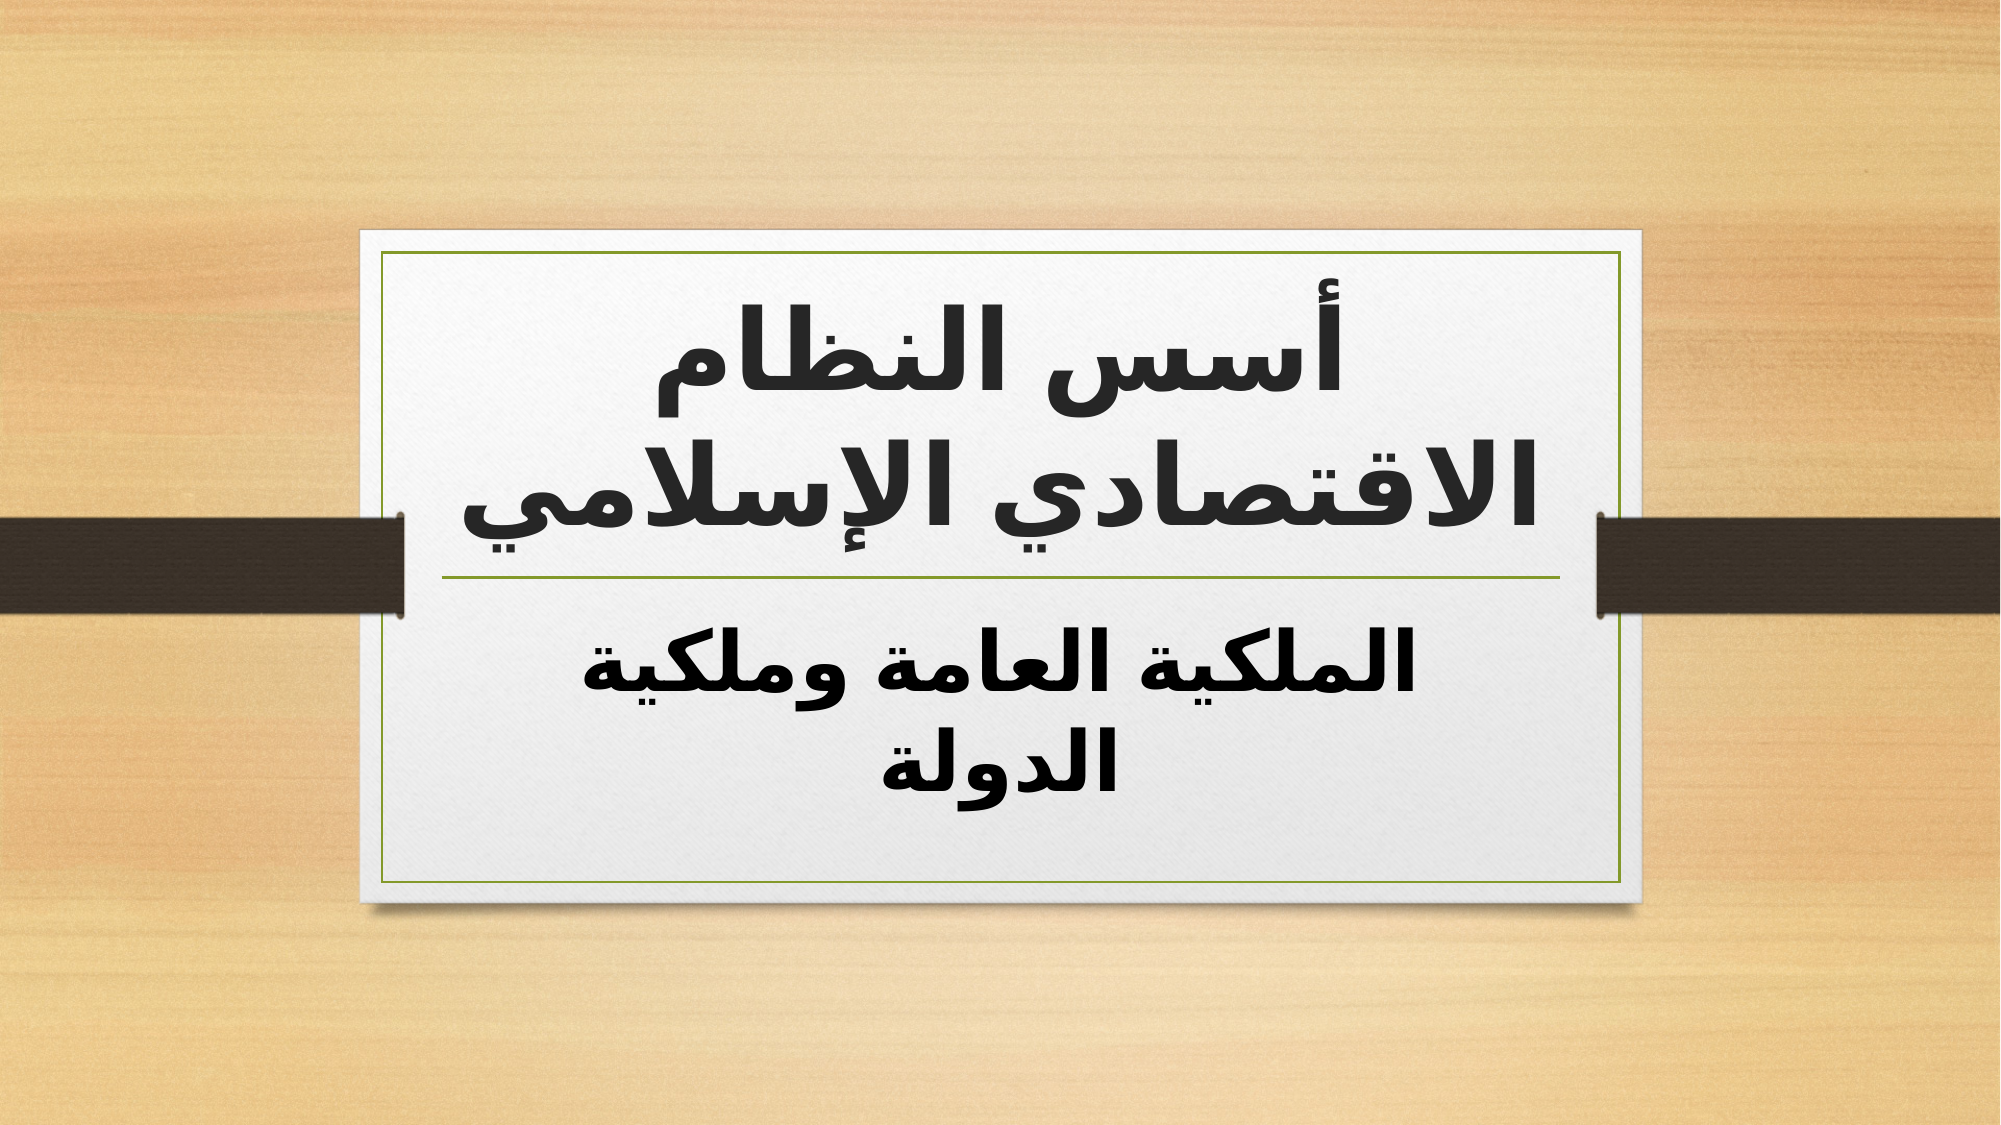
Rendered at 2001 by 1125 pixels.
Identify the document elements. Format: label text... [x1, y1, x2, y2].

picture [0, 0, 2001, 1125]
title أسس النظام الاقتصادي الإسلامي [441, 306, 1560, 556]
subtitle الملكية العامة وملكية الدولة [441, 600, 1560, 817]
